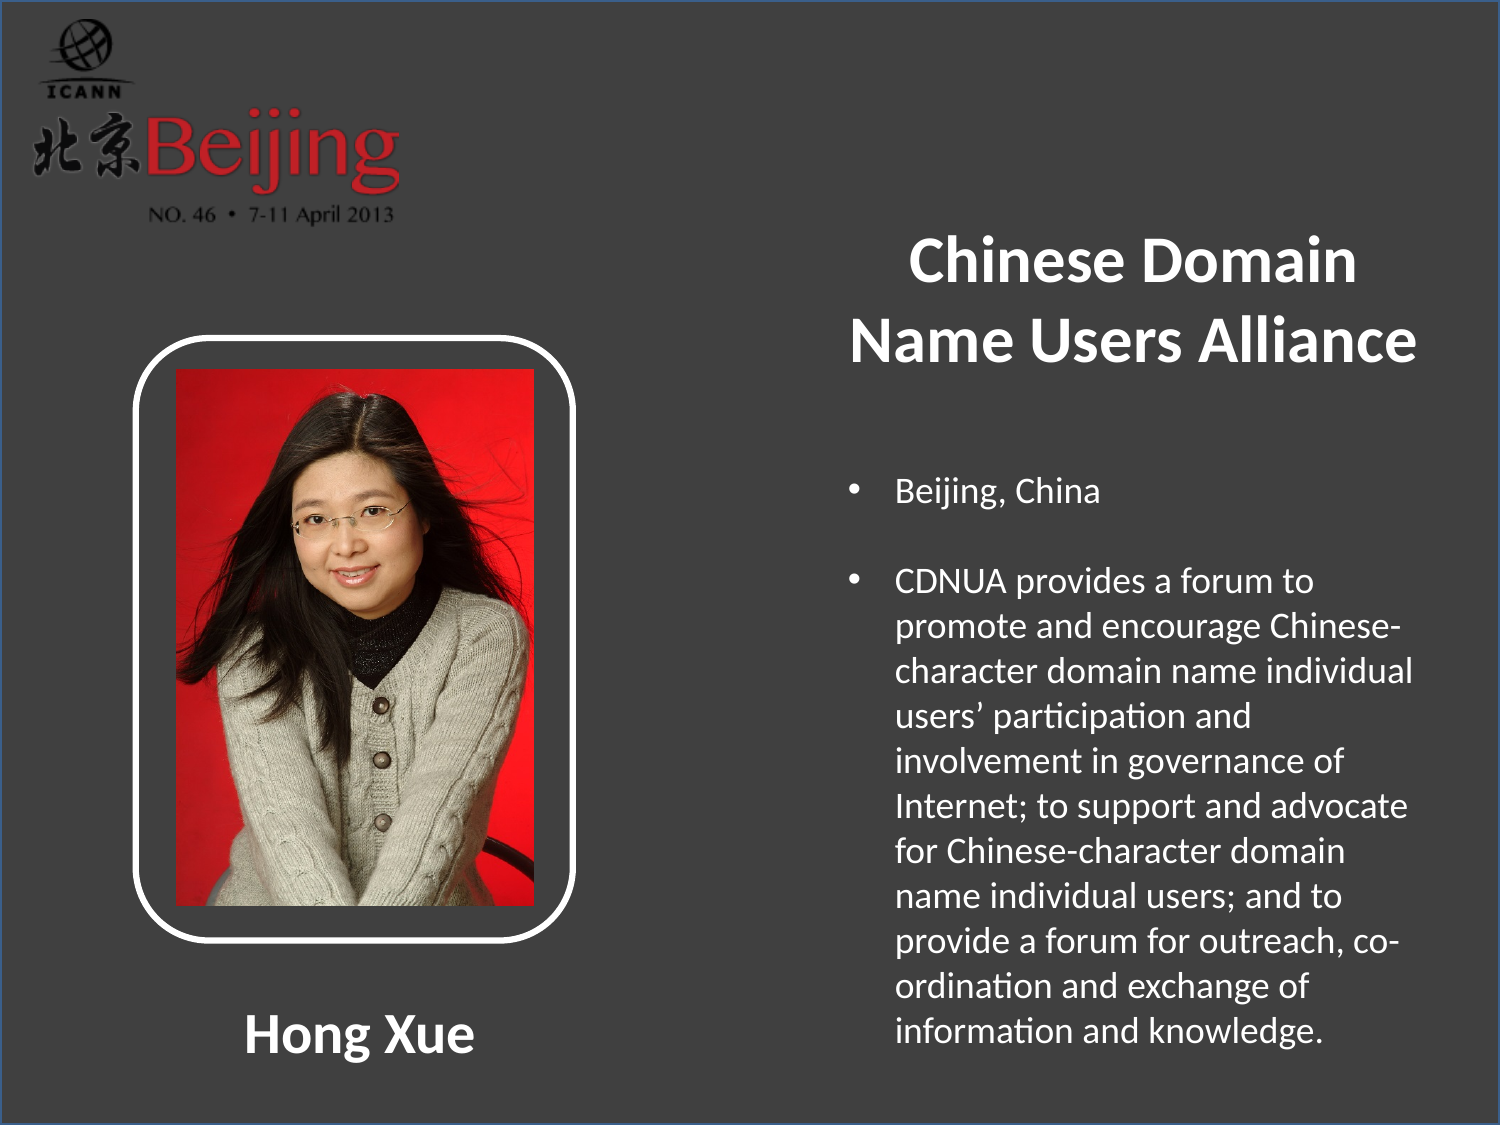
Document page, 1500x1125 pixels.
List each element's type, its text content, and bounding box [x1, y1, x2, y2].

text_box Hong Xue [123, 987, 597, 1073]
picture [176, 369, 534, 906]
picture [29, 19, 399, 238]
text_box Chinese Domain Name Users Alliance Beijing, China CDNUA provides a forum to promote and encourage Chinese-character domain name individual users’ participation and involvement in governance of Internet; to support and advocate for Chinese-character domain name individual users; and to provide a forum for outreach, co-ordination and exchange of information and knowledge. [833, 208, 1436, 1059]
